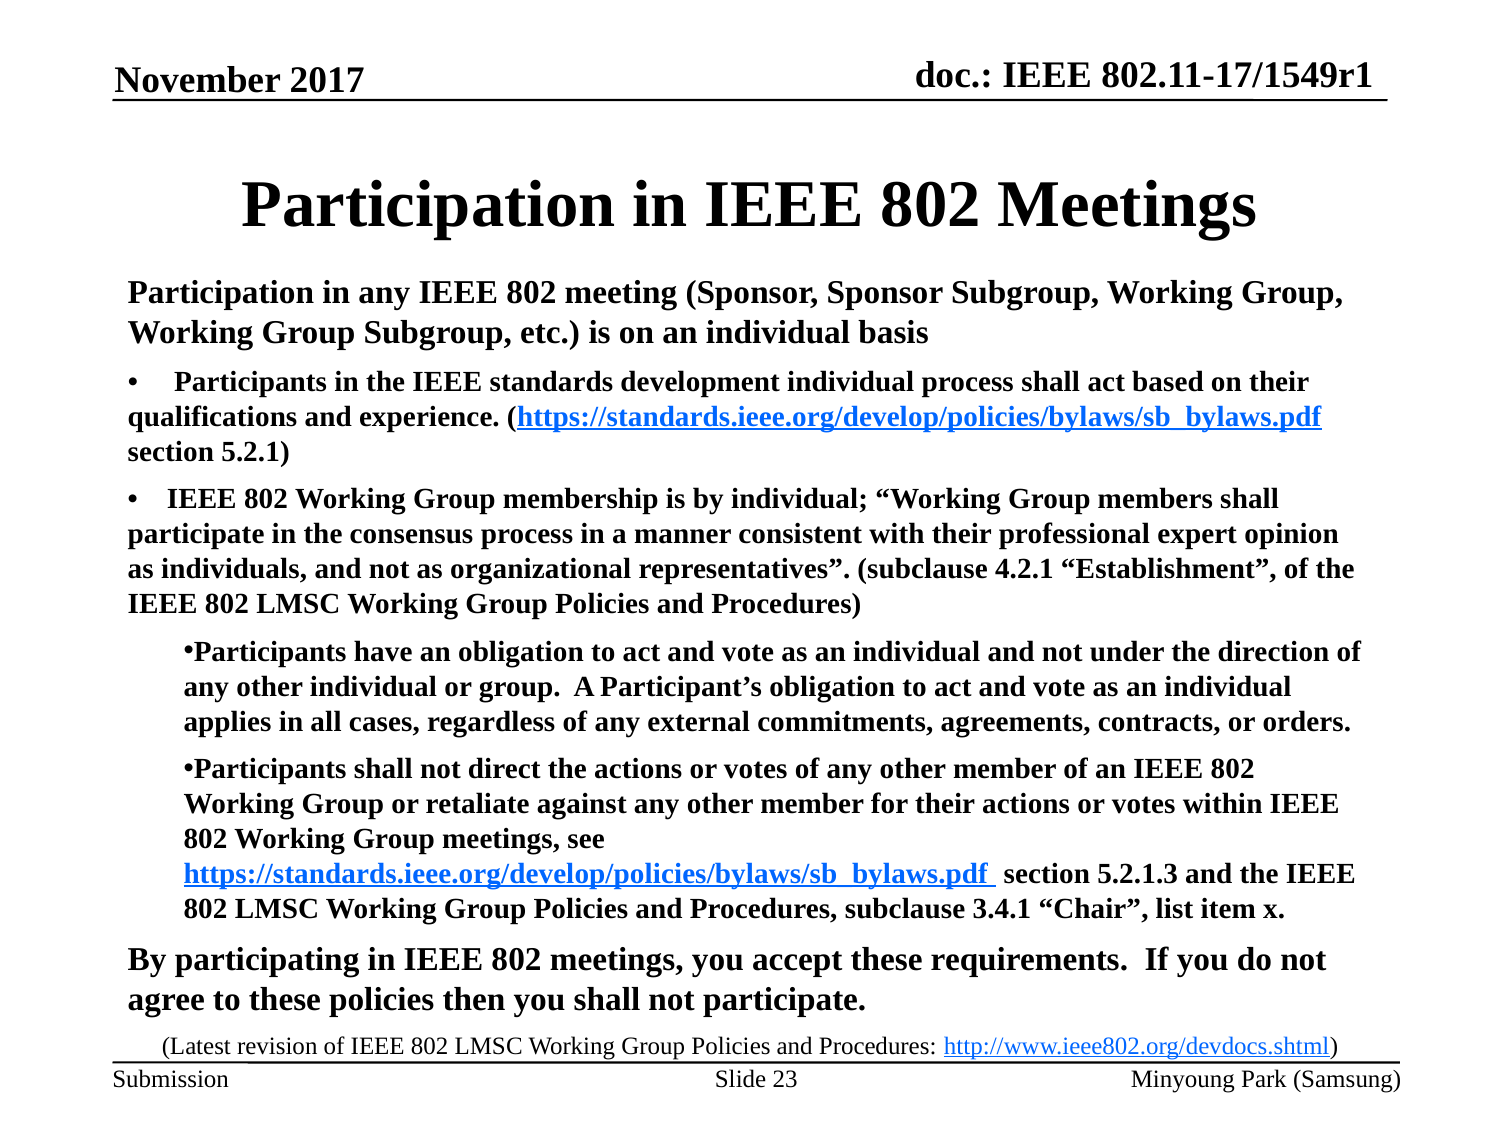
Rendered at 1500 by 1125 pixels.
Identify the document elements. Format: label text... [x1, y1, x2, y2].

title Participation in IEEE 802 Meetings [112, 112, 1388, 262]
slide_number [114, 54, 374, 101]
list Participation in any IEEE 802 meeting (Sponsor, Sponsor Subgroup, Working Group, Working Group Subgroup, etc.) is on an individual basis • Participants in the IEEE standards development individual process shall act based on their qualifications and experience. (https://standards.ieee.org/develop/policies/bylaws/sb_bylaws.pdfsection 5.2.1) • IEEE 802 Working Group membership is by individual; “Working Group members shall participate in the consensus process in a manner consistent with their professional expert opinion as individuals, and not as organizational representatives”. (subclause 4.2.1 “Establishment”, of the IEEE 802 LMSC Working Group Policies and Procedures) Participants have an obligation to act and vote as an individual and not under the direction of any other individual or group. A Participant’s obligation to act and vote as an individual applies in all cases, regardless of any external commitments, agreements, contracts, or orders. Participants shall not direct the actions or votes of any other member of an IEEE 802 Working Group or retaliate against any other member for their actions or votes within IEEE 802 Working Group meetings, see https://standards.ieee.org/develop/policies/bylaws/sb_bylaws.pdf section 5.2.1.3 and the IEEE 802 LMSC Working Group Policies and Procedures, subclause 3.4.1 “Chair”, list item x. By participating in IEEE 802 meetings, you accept these requirements. If you do not agree to these policies then you shall not participate. (Latest revision of IEEE 802 LMSC Working Group Policies and Procedures: http://www.ieee802.org/devdocs.shtml) [112, 262, 1388, 1063]
slide_number Slide 23 [712, 1061, 800, 1093]
footer Minyoung Park (Samsung) [949, 1061, 1402, 1093]
